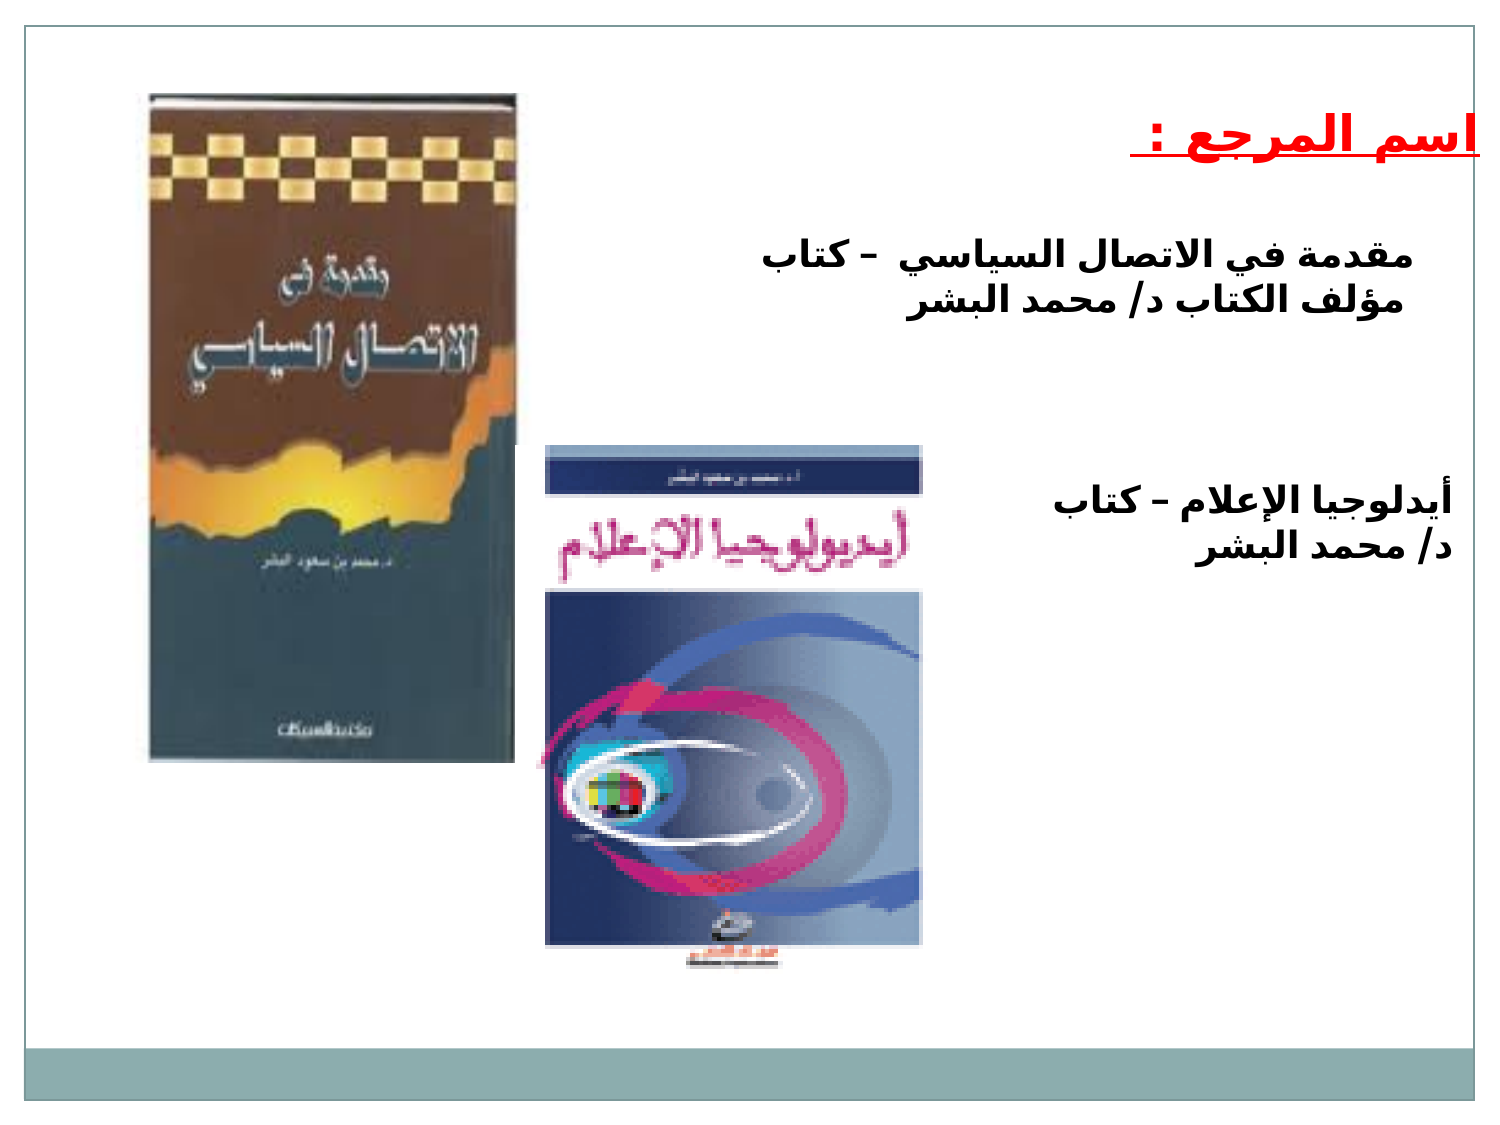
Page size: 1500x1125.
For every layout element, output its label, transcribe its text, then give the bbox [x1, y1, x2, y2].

text_box أيدلوجيا الإعلام – كتاب د/ محمد البشر [1037, 468, 1469, 619]
picture [58, 93, 950, 1012]
text_box اسم المرجع : [1115, 93, 1495, 169]
text_box مقدمة في الاتصال السياسي – كتاب مؤلف الكتاب د/ محمد البشر [679, 222, 1430, 328]
